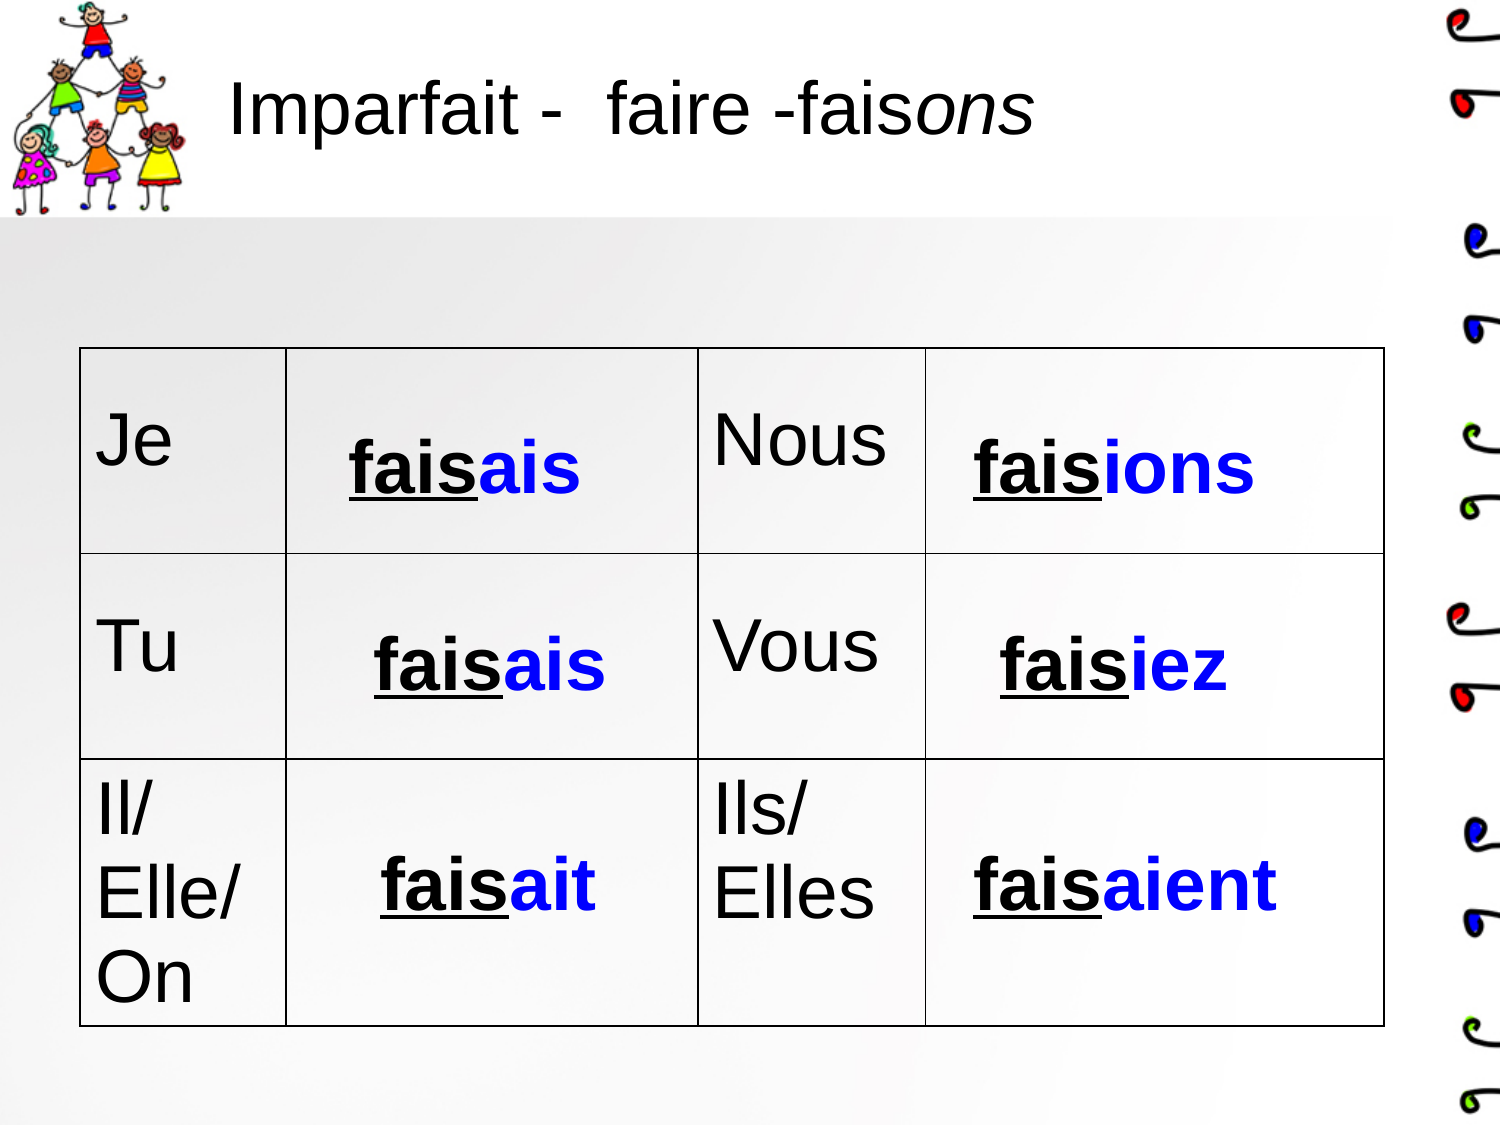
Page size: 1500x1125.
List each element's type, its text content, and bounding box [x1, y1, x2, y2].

table_cell [287, 760, 697, 1025]
text_box faisions [958, 410, 1319, 516]
text_box faisait [365, 828, 612, 934]
text_box faisiez [985, 608, 1344, 713]
table_cell [287, 554, 697, 758]
table_cell Il/ Elle/ On [81, 760, 285, 1025]
text_box faisaient [958, 828, 1366, 934]
table_header Nous [699, 349, 925, 553]
table_header [287, 349, 697, 553]
table_cell Tu [81, 554, 285, 758]
picture [0, 0, 1500, 1125]
table_header [926, 349, 1383, 553]
table_cell Ils/ Elles [699, 760, 925, 1025]
table_header Je [81, 349, 285, 553]
title Imparfait - faire -faisons [212, 16, 1463, 192]
table_cell [926, 554, 1383, 758]
text_box faisais [334, 410, 598, 516]
text_box faisais [359, 608, 623, 713]
table_cell [926, 760, 1383, 1025]
table_cell Vous [699, 554, 925, 758]
